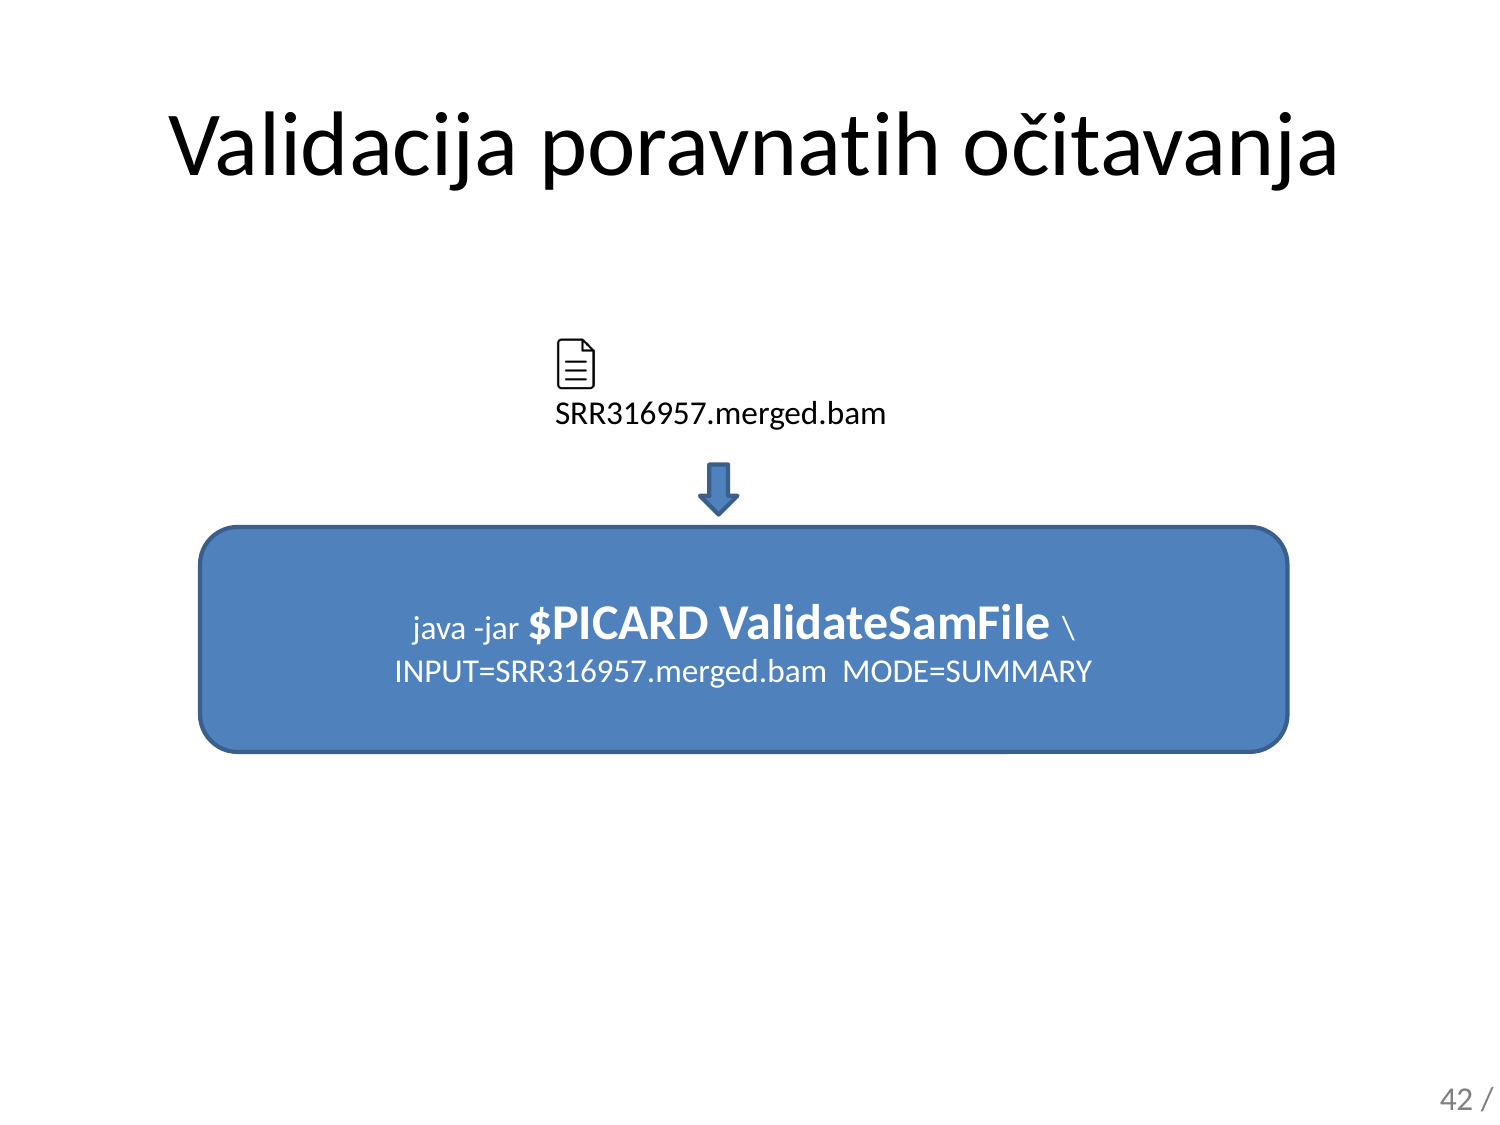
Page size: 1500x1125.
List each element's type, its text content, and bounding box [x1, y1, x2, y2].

title Validacija poravnatih očitavanja [75, 45, 1425, 233]
text_box java -jar $PICARD ValidateSamFile \ INPUT=SRR316957.merged.bam MODE=SUMMARY [197, 524, 1290, 755]
text_box [698, 462, 740, 517]
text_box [537, 337, 906, 440]
